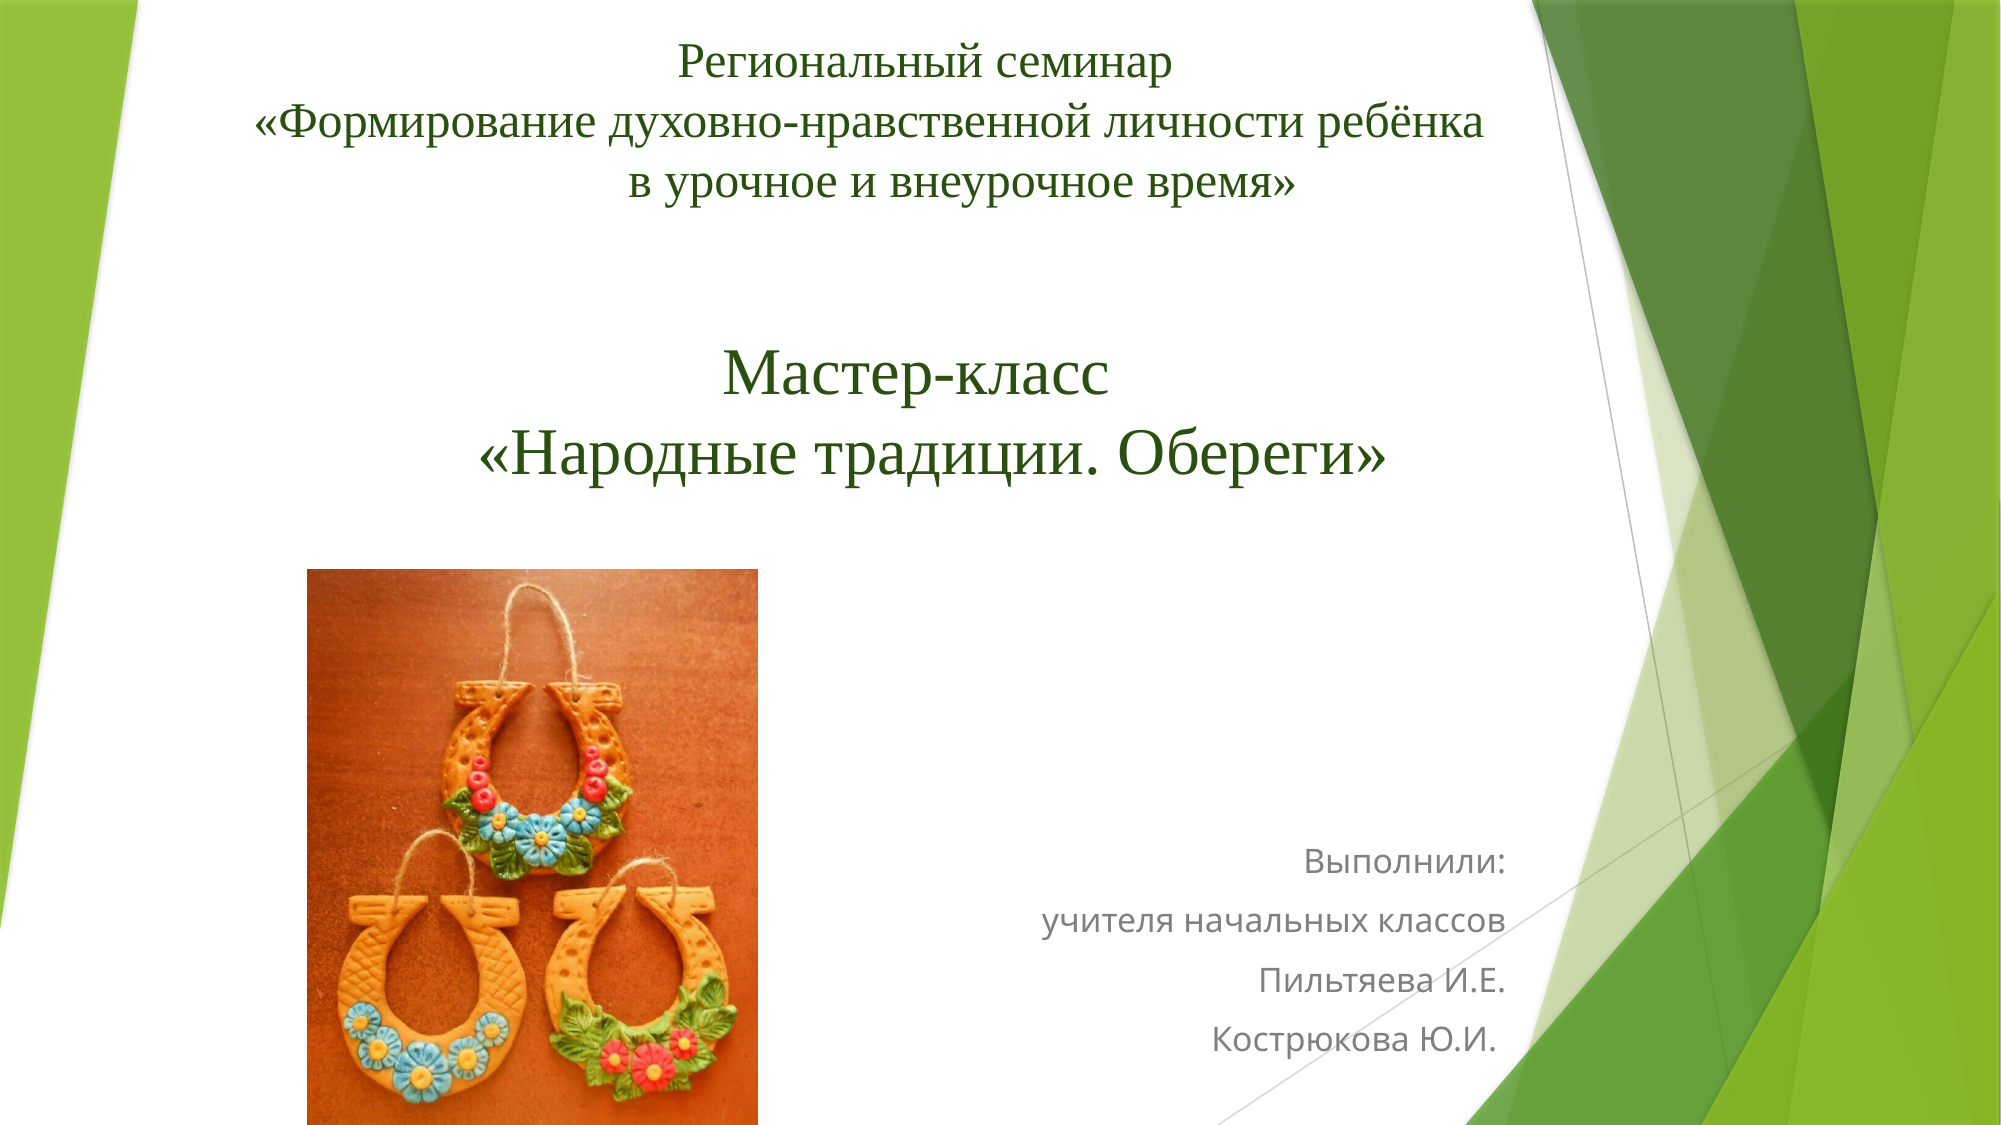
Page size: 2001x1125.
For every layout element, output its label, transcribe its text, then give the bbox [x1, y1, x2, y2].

picture [306, 569, 758, 1125]
subtitle Выполнили: учителя начальных классов Пильтяева И.Е. Кострюкова Ю.И. [910, 832, 1521, 1067]
title Региональный семинар «Формирование духовно-нравственной личности ребёнка в урочное и внеурочное время» Мастер-класс «Народные традиции. Обереги» [233, 224, 1617, 496]
